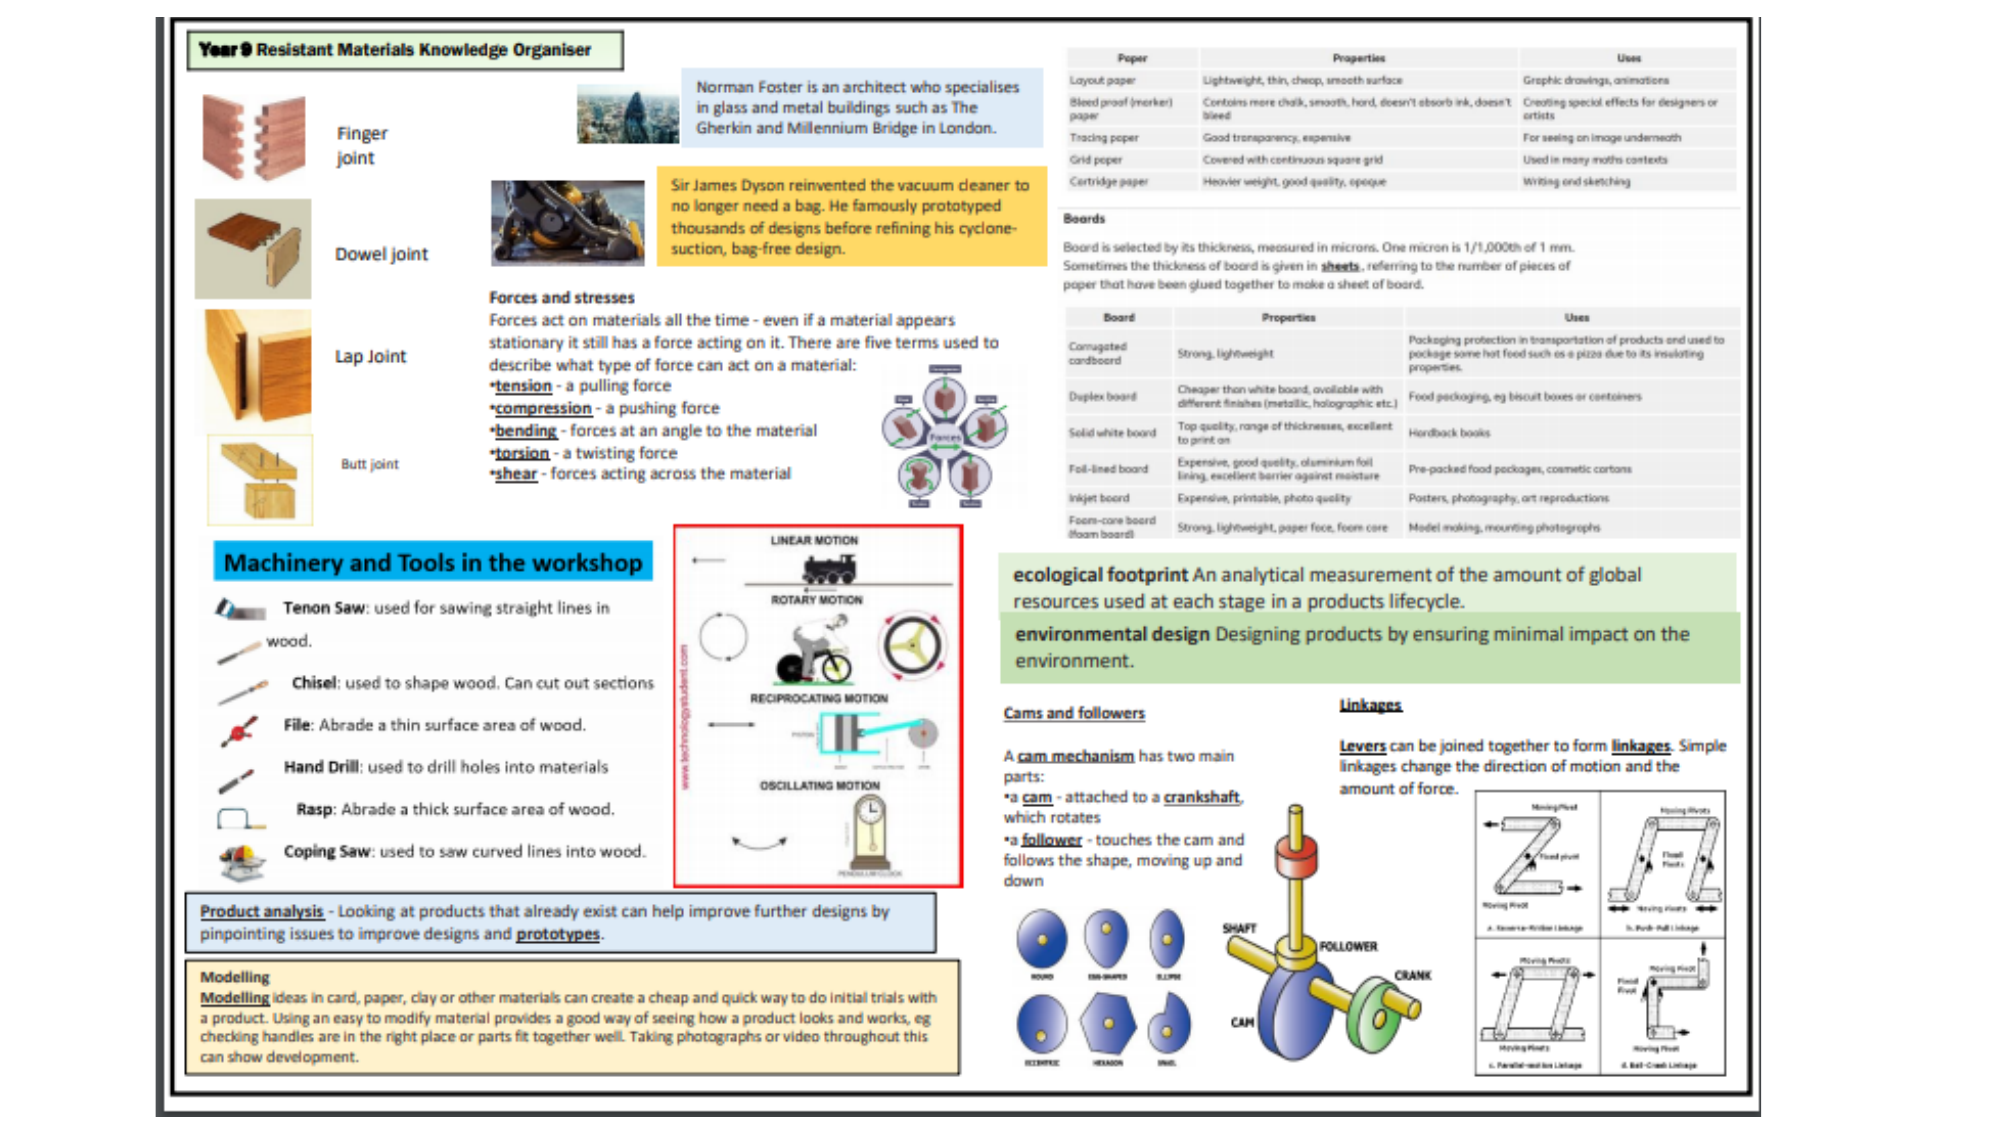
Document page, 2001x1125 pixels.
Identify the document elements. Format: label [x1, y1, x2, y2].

picture [155, 17, 1762, 1117]
